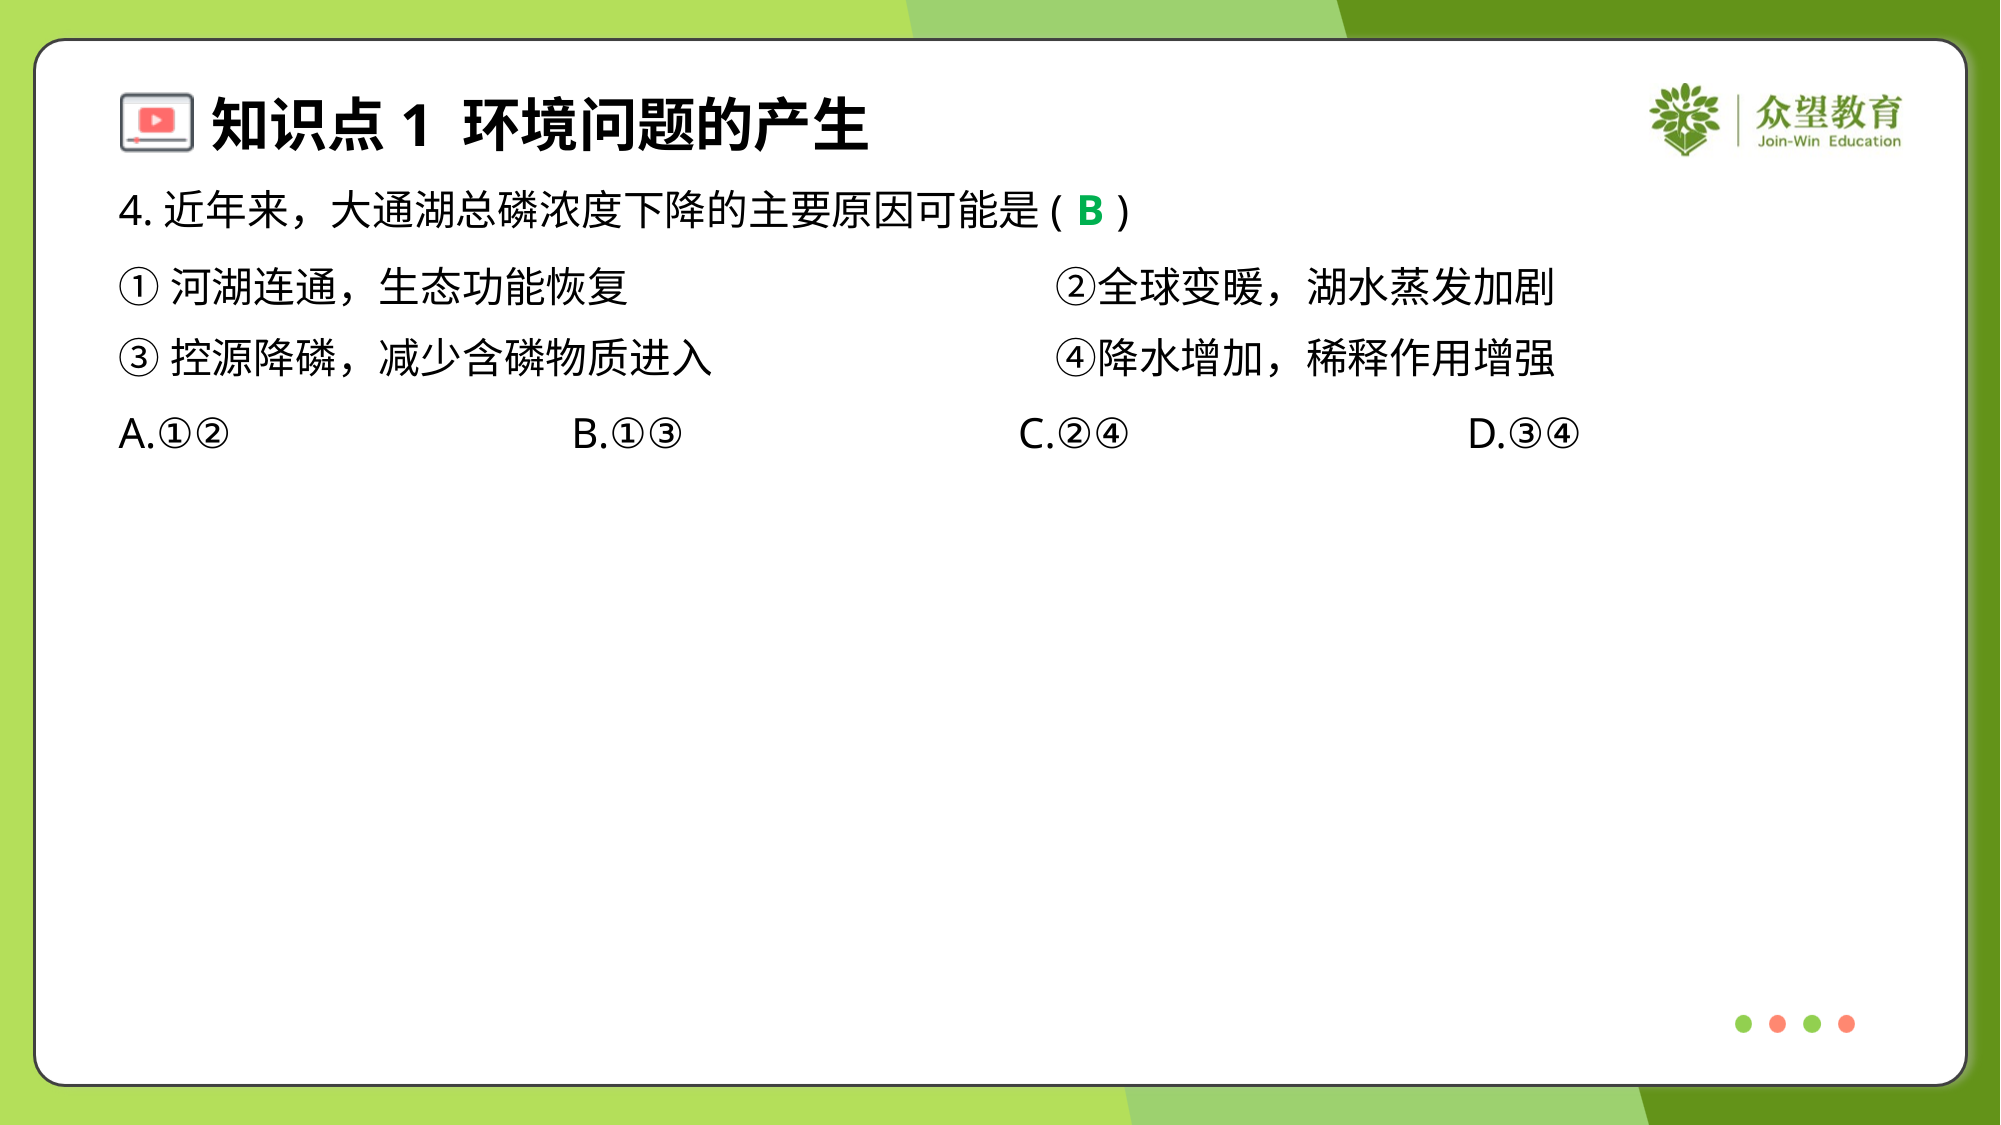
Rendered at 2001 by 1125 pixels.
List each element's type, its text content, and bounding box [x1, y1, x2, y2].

text_box 4.近年来，大通湖总磷浓度下降的主要原因可能是( ) [118, 158, 1060, 226]
text_box A.①② B.①③ C.②④ D.③④ [118, 381, 1883, 448]
text_box ①河湖连通，生态功能恢复 ②全球变暖，湖水蒸发加剧 ③控源降磷，减少含磷物质进入 ④降水增加，稀释作用增强 [118, 235, 1883, 374]
picture [0, 0, 2000, 1125]
text_box B [1060, 158, 1120, 226]
text_box 4.近年来，大通湖总磷浓度下降的主要原因可能是( ) [1120, 158, 1883, 226]
